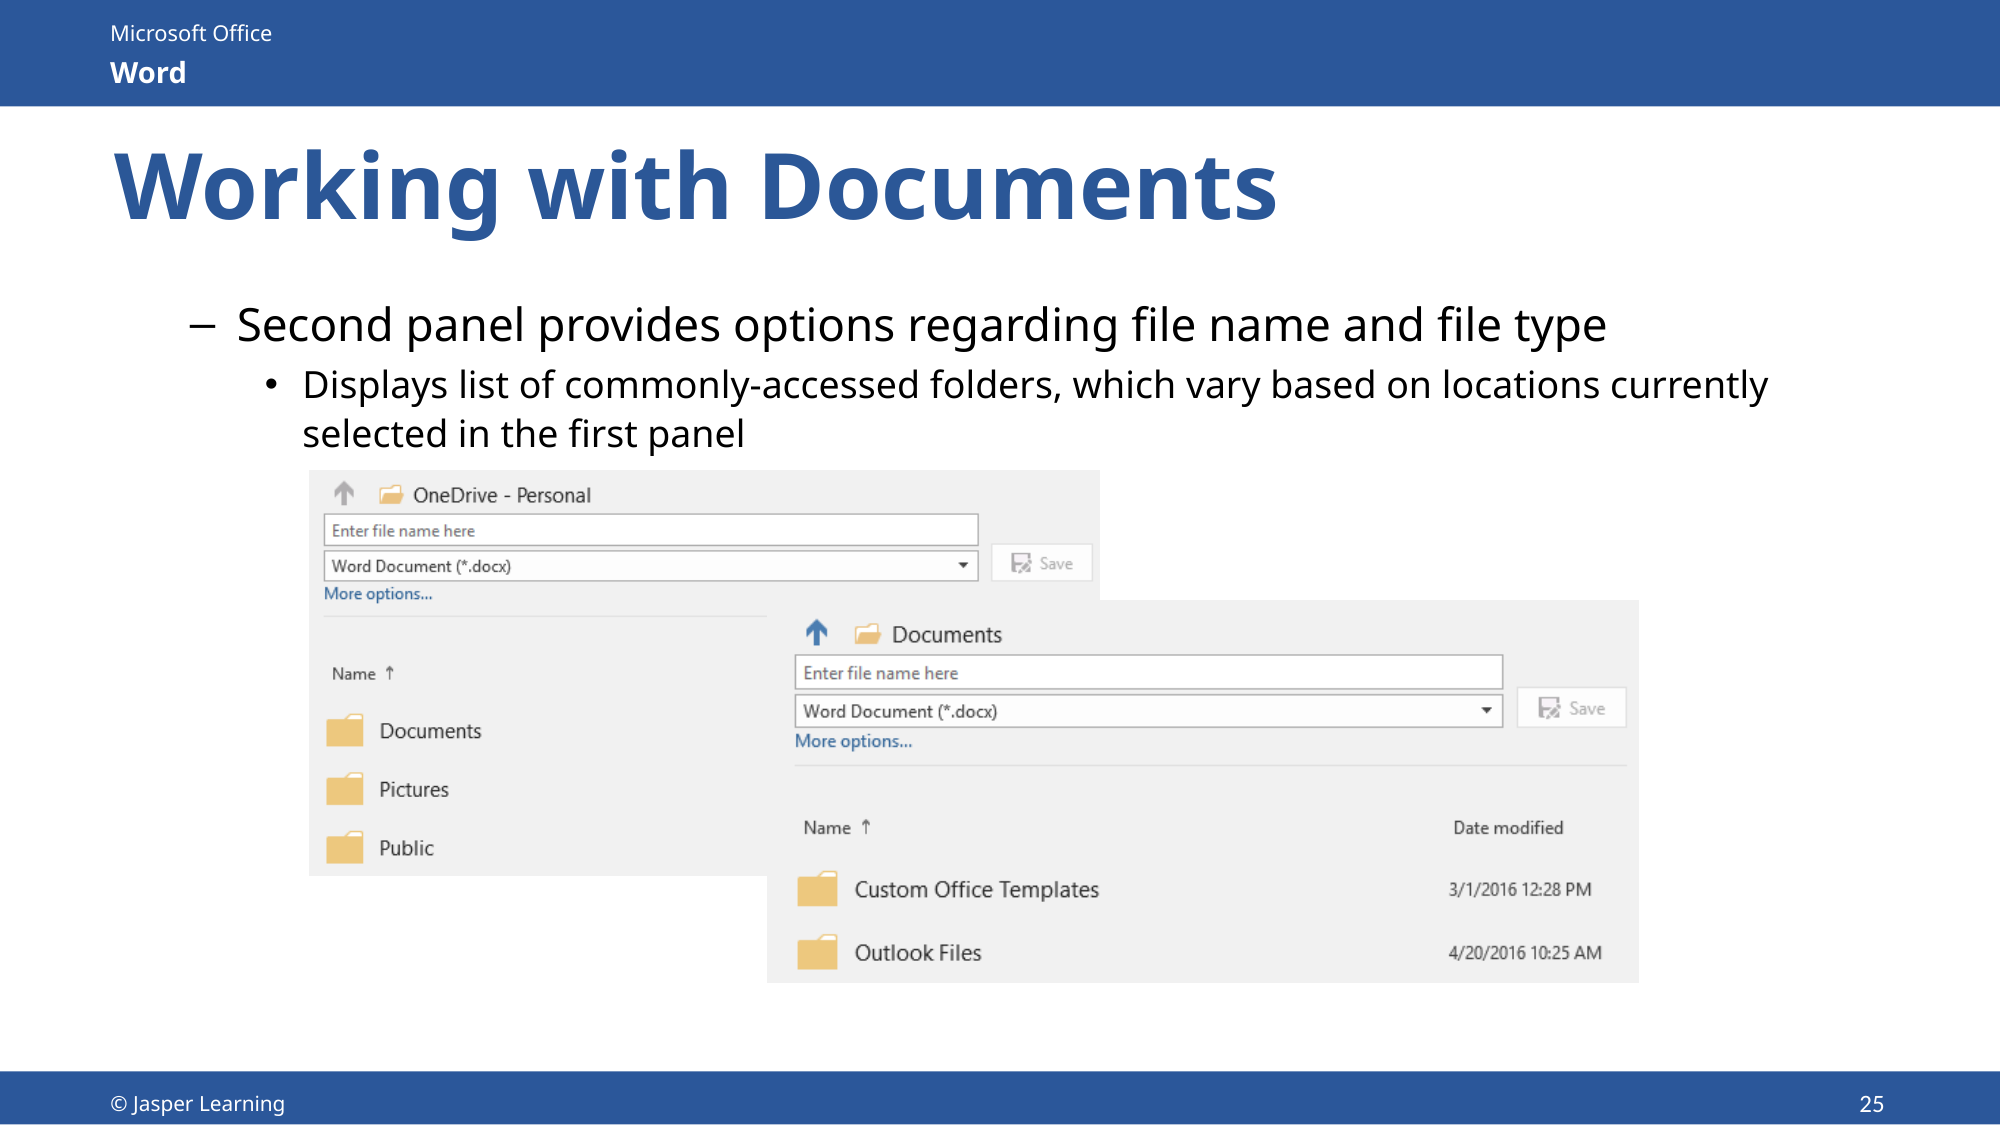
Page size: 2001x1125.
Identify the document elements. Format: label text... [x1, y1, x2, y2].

title Working with Documents [99, 118, 1866, 248]
list Second panel provides options regarding file name and file type Displays list of commonly-accessed folders, which vary based on locations currently selected in the first panel [99, 283, 1900, 1026]
slide_number 25 [1433, 1073, 1900, 1125]
footer © Jasper Learning [95, 1073, 729, 1125]
picture [309, 470, 1639, 983]
